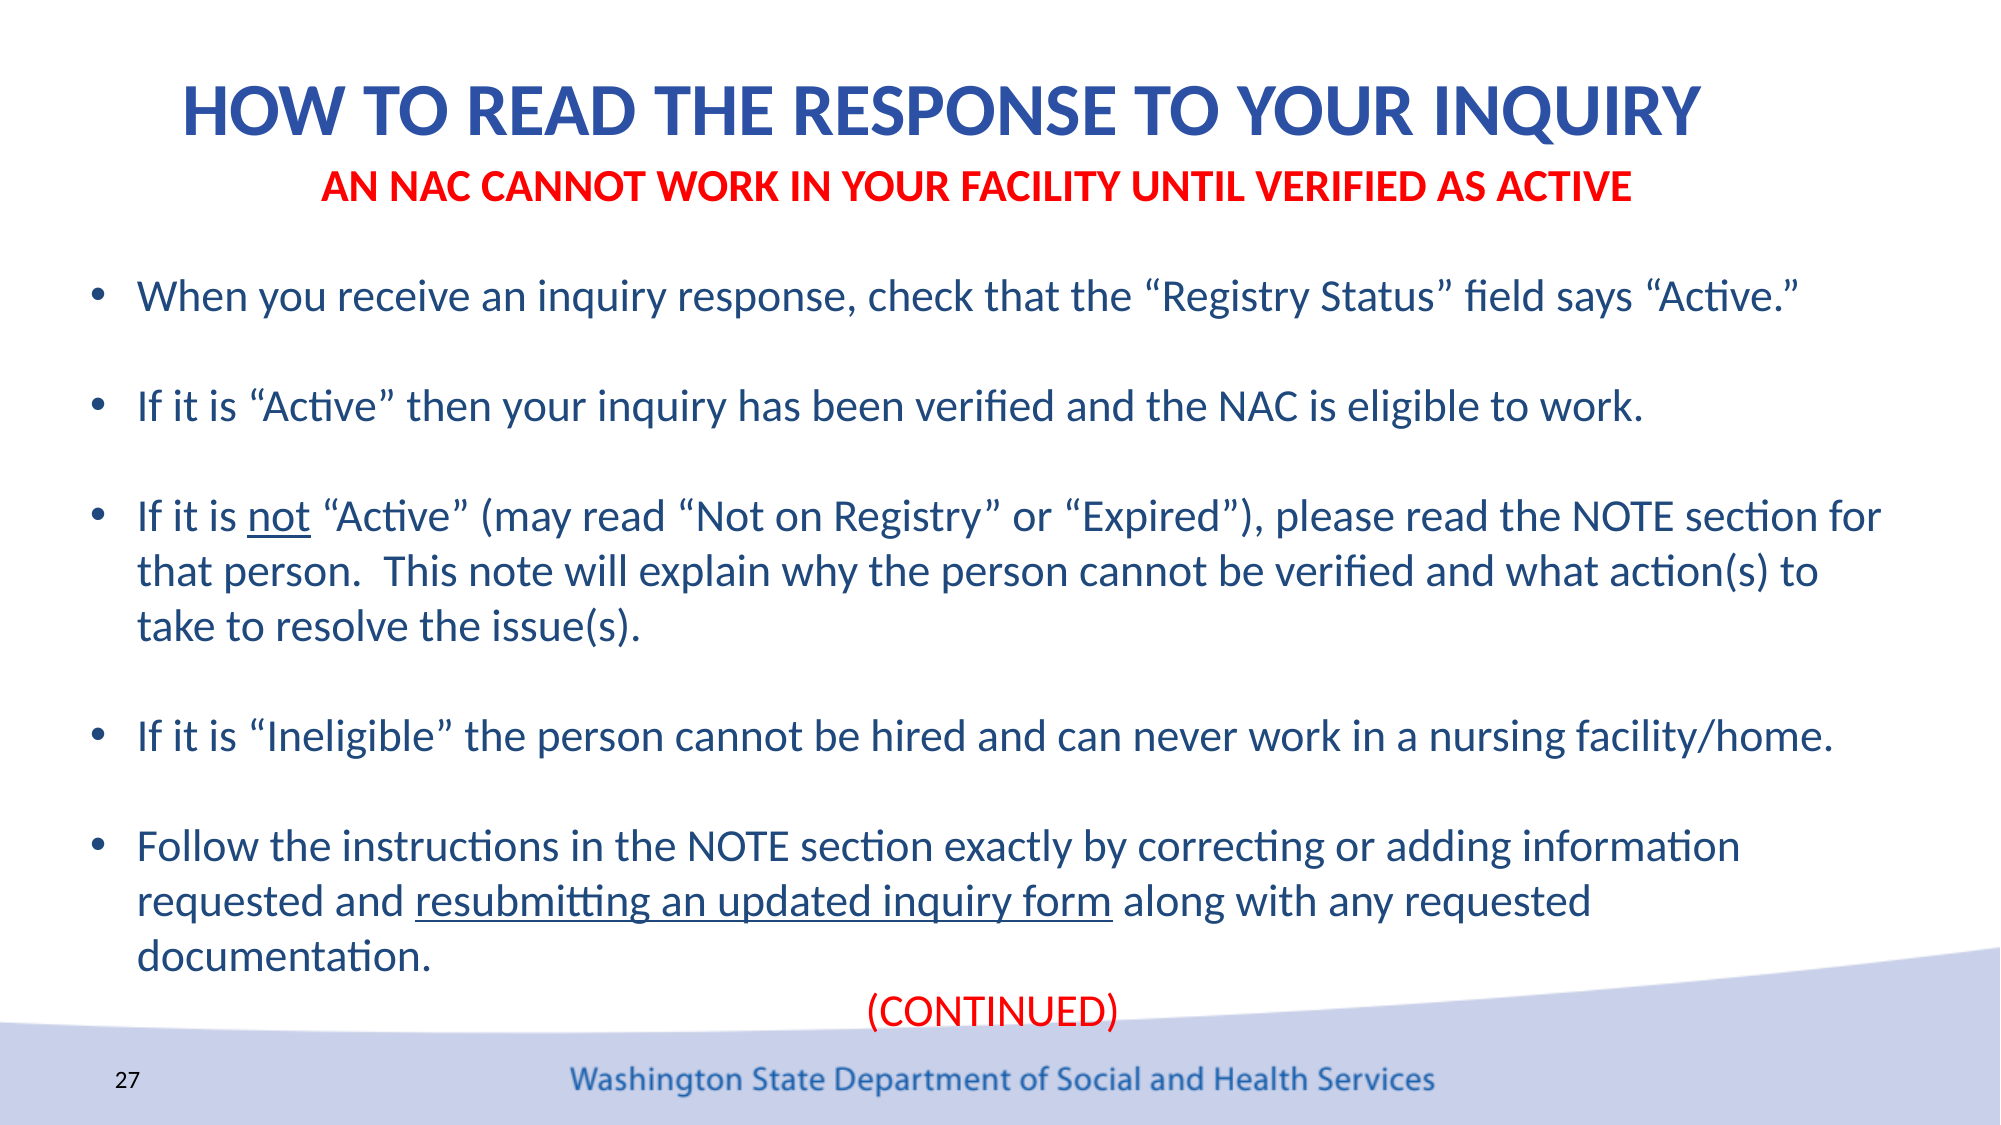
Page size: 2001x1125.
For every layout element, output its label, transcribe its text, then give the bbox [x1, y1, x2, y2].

text_box AN NAC CANNOT WORK IN YOUR FACILITY UNTIL VERIFIED AS ACTIVE When you receive an inquiry response, check that the “Registry Status” field says “Active.” If it is “Active” then your inquiry has been verified and the NAC is eligible to work. If it is not “Active” (may read “Not on Registry” or “Expired”), please read the NOTE section for that person. This note will explain why the person cannot be verified and what action(s) to take to resolve the issue(s). If it is “Ineligible” the person cannot be hired and can never work in a nursing facility/home. Follow the instructions in the NOTE section exactly by correcting or adding information requested and resubmitting an updated inquiry form along with any requested documentation. (CONTINUED) [75, 148, 1900, 1044]
slide_number 27 [99, 1048, 550, 1108]
text_box HOW TO READ THE RESPONSE TO YOUR INQUIRY [167, 52, 1719, 158]
